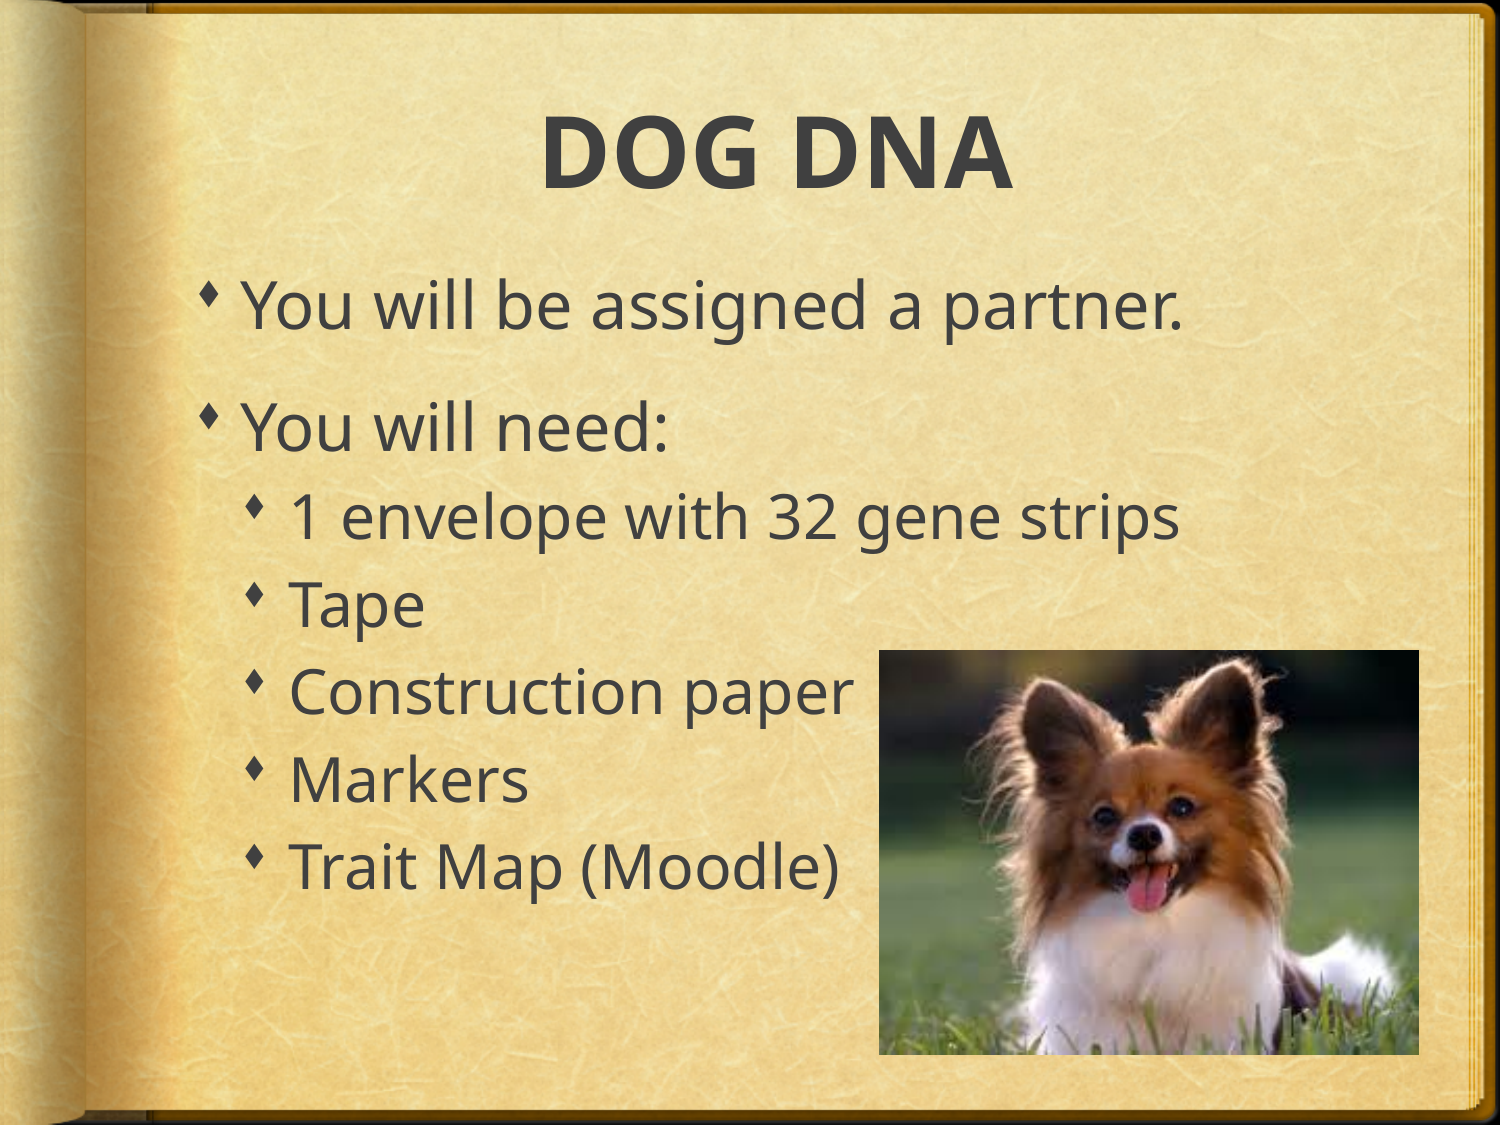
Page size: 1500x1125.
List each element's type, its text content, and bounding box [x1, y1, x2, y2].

title DOG DNA [178, 45, 1372, 255]
picture [0, 0, 1500, 1125]
list You will be assigned a partner. You will need: 1 envelope with 32 gene strips Tape Construction paper Markers Trait Map (Moodle) [178, 255, 1372, 965]
